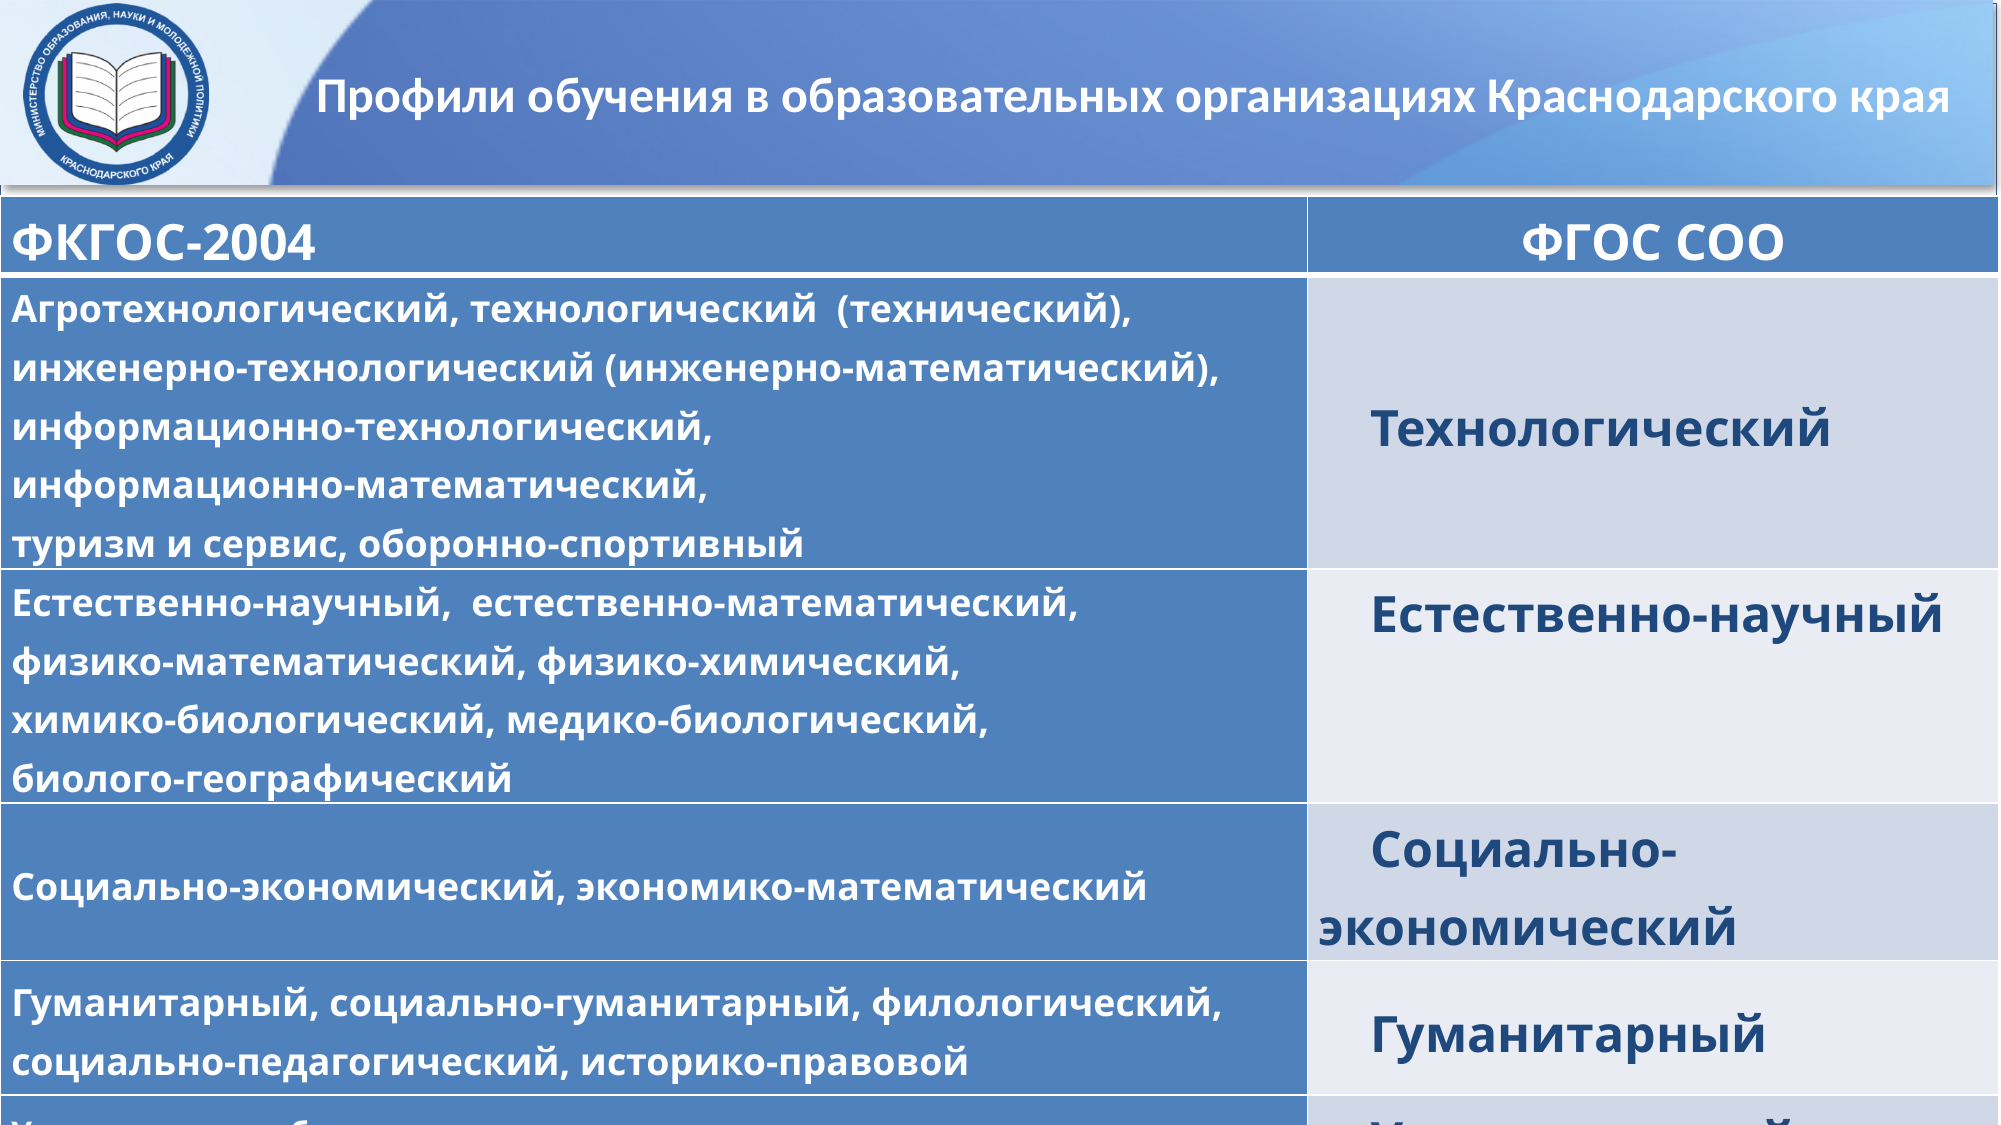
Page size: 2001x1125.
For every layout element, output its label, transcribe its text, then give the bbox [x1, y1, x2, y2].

table_cell Технологический [1308, 278, 1998, 568]
table_header ФКГОС-2004 [1, 197, 1307, 272]
table_cell Агротехнологический, технологический (технический), инженерно-технологический (инженерно-математический), информационно-технологический, информационно-математический, туризм и сервис, оборонно-спортивный [1, 278, 1307, 568]
picture [0, 0, 279, 185]
table_header ФГОС СОО [1308, 197, 1998, 272]
table_cell Гуманитарный, социально-гуманитарный, филологический, социально-педагогический, историко-правовой [1, 961, 1307, 1094]
table_cell Естественно-научный [1308, 570, 1998, 802]
table_cell Гуманитарный [1308, 961, 1998, 1094]
table_cell Универсальное обучение [1, 1096, 1307, 1125]
table_cell Универсальный [1308, 1096, 1998, 1125]
table_cell Социально-экономический, экономико-математический [1, 804, 1307, 960]
title Профили обучения в образовательных организациях Краснодарского края [279, 0, 2000, 185]
table_cell Естественно-научный, естественно-математический, физико-математический, физико-химический, химико-биологический, медико-биологический, биолого-географический [1, 570, 1307, 802]
table_cell Социально-экономический [1308, 804, 1998, 960]
